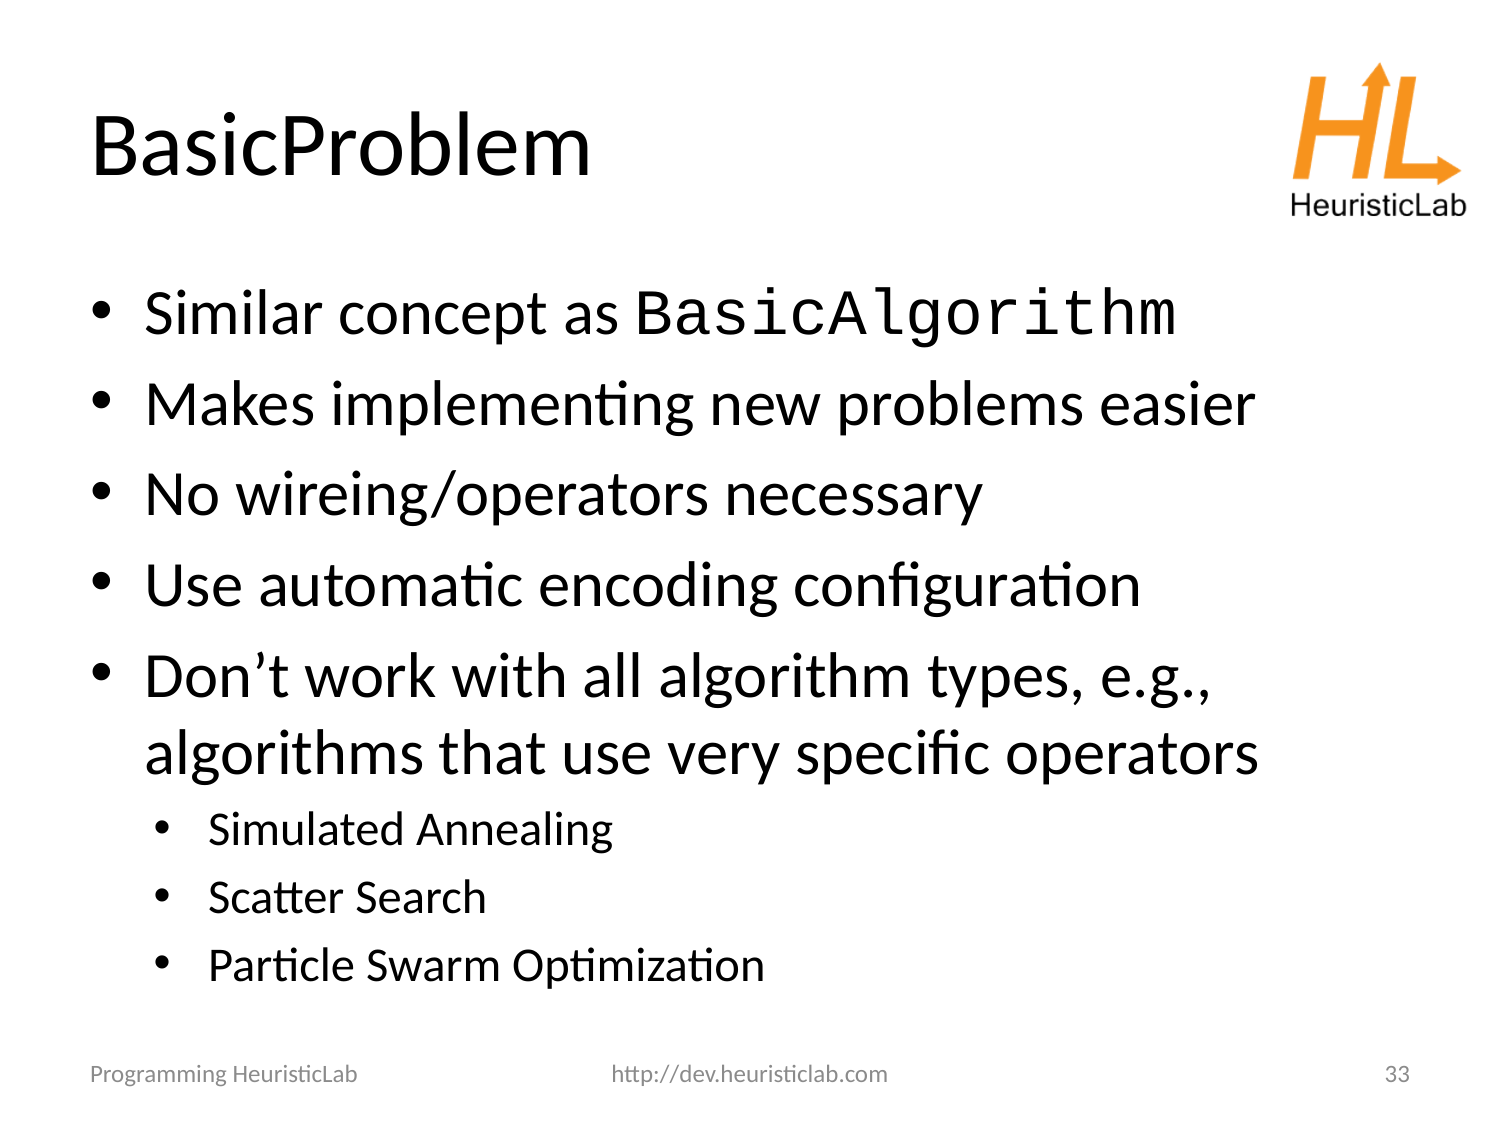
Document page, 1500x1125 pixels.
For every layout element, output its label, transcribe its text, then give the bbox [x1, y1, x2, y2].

title BasicProblem [75, 45, 1282, 233]
list Similar concept as BasicAlgorithm Makes implementing new problems easier No wireing/operators necessary Use automatic encoding configuration Don’t work with all algorithm types, e.g., algorithms that use very specific operators Simulated Annealing Scatter Search Particle Swarm Optimization [75, 262, 1425, 1005]
picture [1281, 27, 1474, 244]
slide_number Programming HeuristicLab [75, 1042, 425, 1103]
slide_number 33 [1074, 1042, 1425, 1103]
footer http://dev.heuristiclab.com [512, 1042, 988, 1103]
